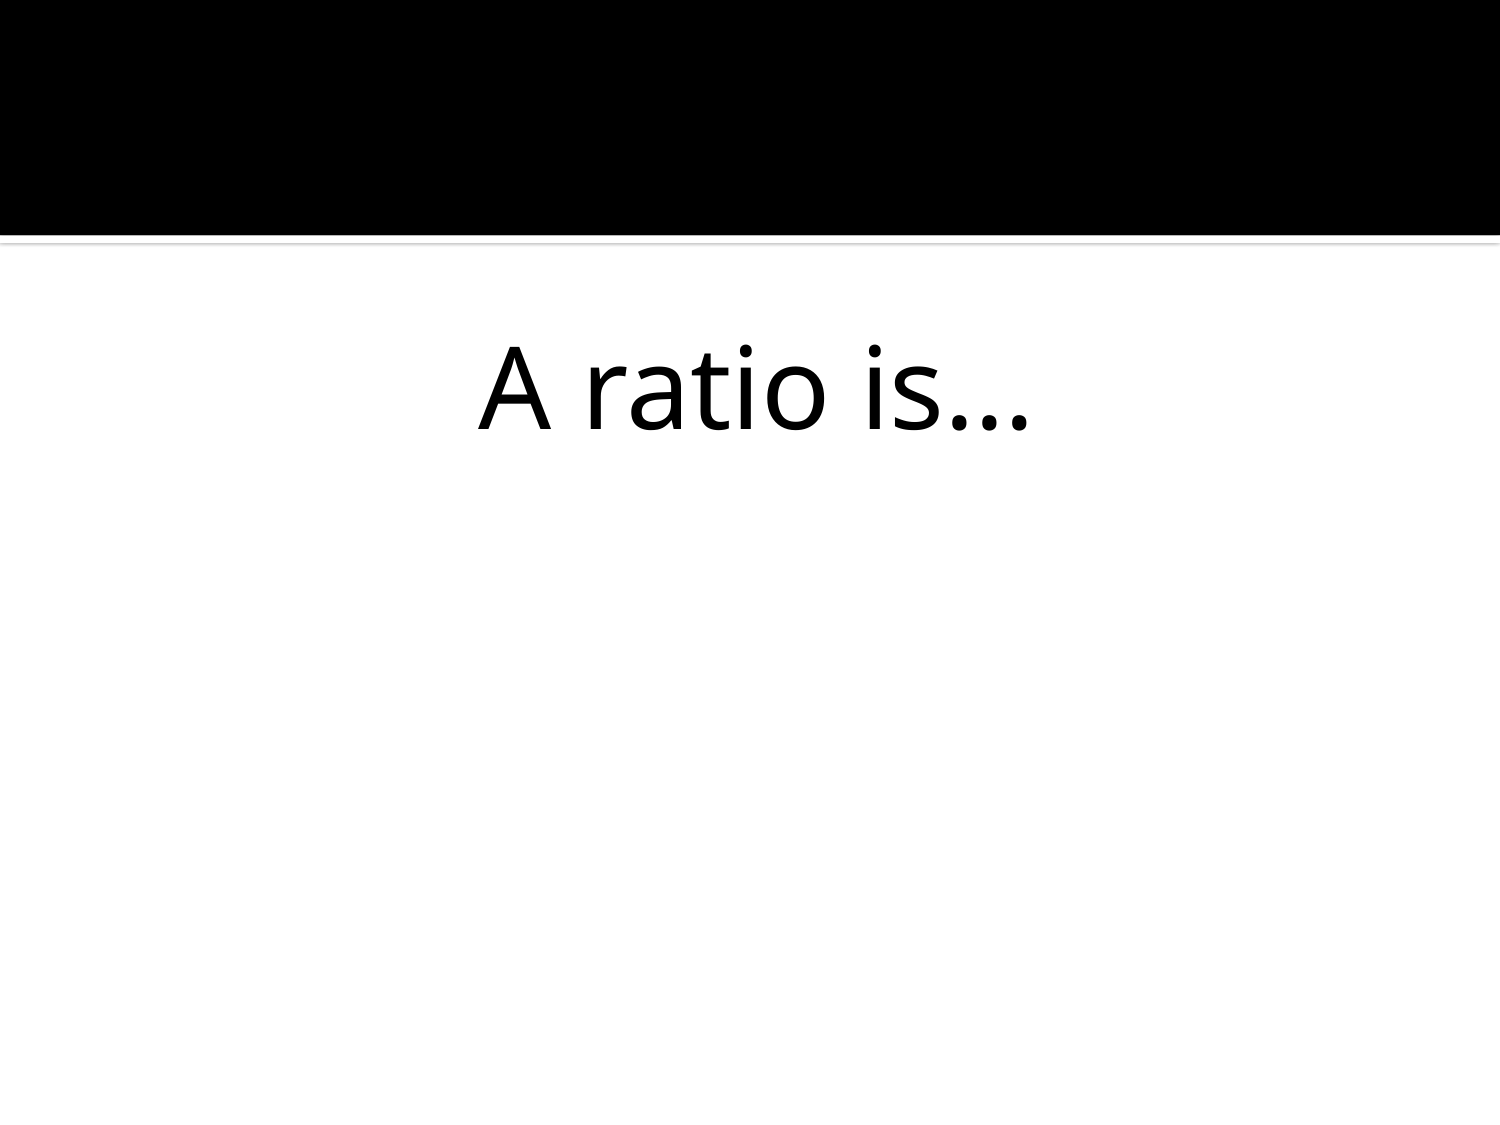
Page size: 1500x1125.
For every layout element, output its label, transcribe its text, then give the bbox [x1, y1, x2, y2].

list A ratio is… [75, 299, 1425, 1043]
